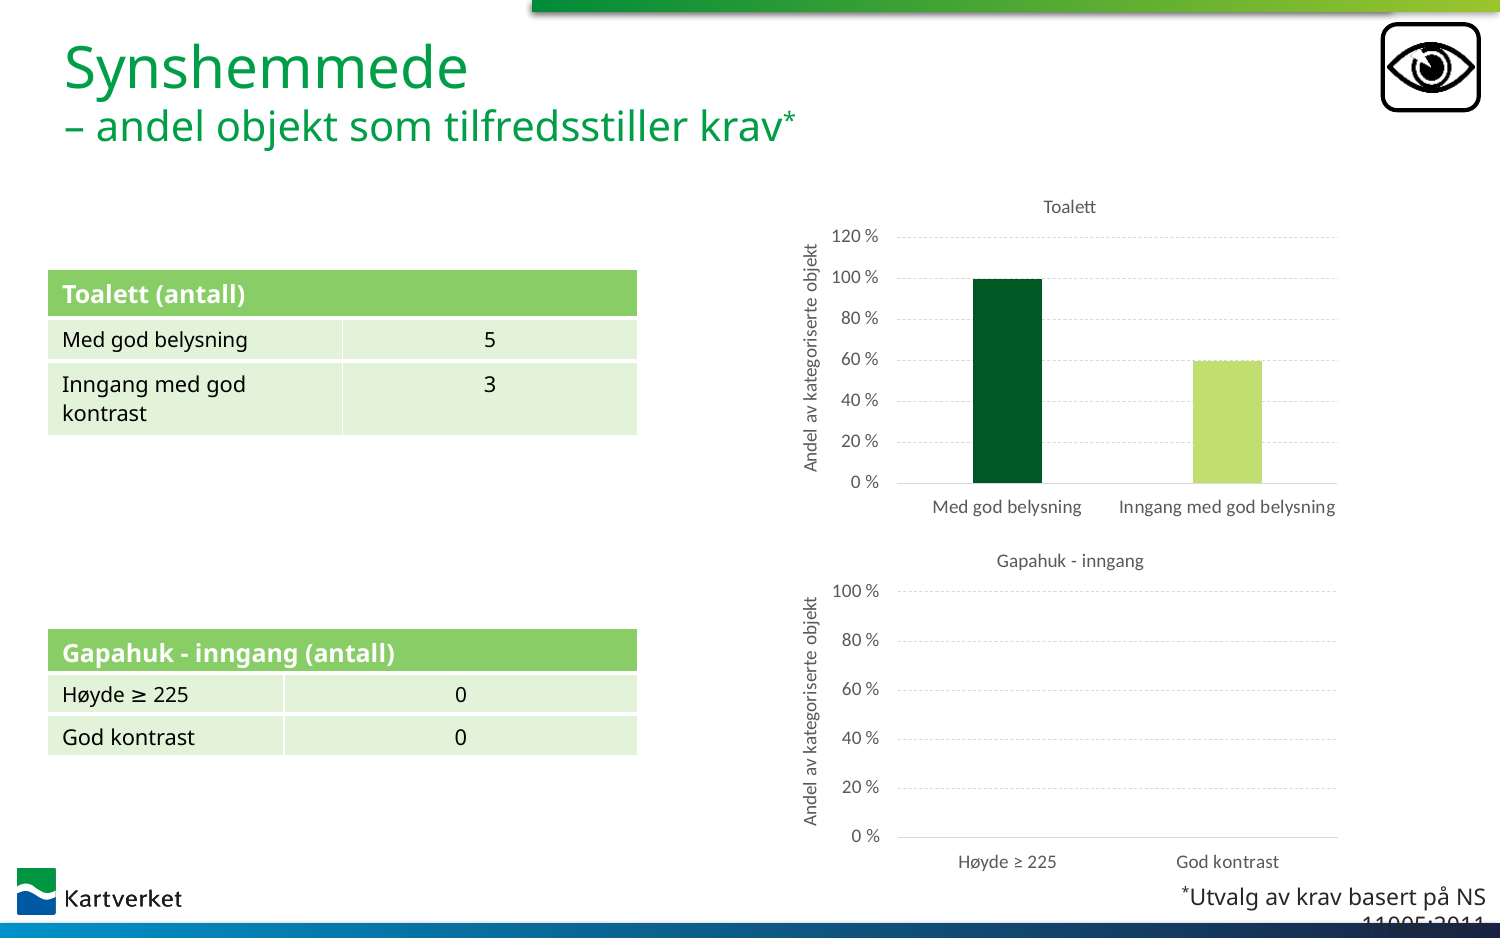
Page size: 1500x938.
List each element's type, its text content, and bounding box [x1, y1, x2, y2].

picture [791, 541, 1349, 880]
text_box Synshemmede – andel objekt som tilfredsstiller krav* [49, 24, 1431, 158]
table_cell 0 [285, 716, 637, 755]
table_cell God kontrast [48, 716, 283, 755]
table_cell 3 [343, 363, 637, 435]
table_header Toalett (antall) [48, 270, 637, 316]
text_box *Utvalg av krav basert på NS 11005:2011 [1068, 873, 1500, 938]
picture [791, 187, 1348, 526]
table_cell Med god belysning [48, 320, 342, 359]
table_cell Inngang med god kontrast [48, 363, 342, 435]
table_cell 5 [343, 320, 637, 359]
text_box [1382, 24, 1480, 111]
table_cell 0 [285, 675, 637, 712]
table_header Gapahuk - inngang (antall) [48, 629, 637, 671]
table_cell Høyde ≥ 225 [48, 675, 283, 712]
